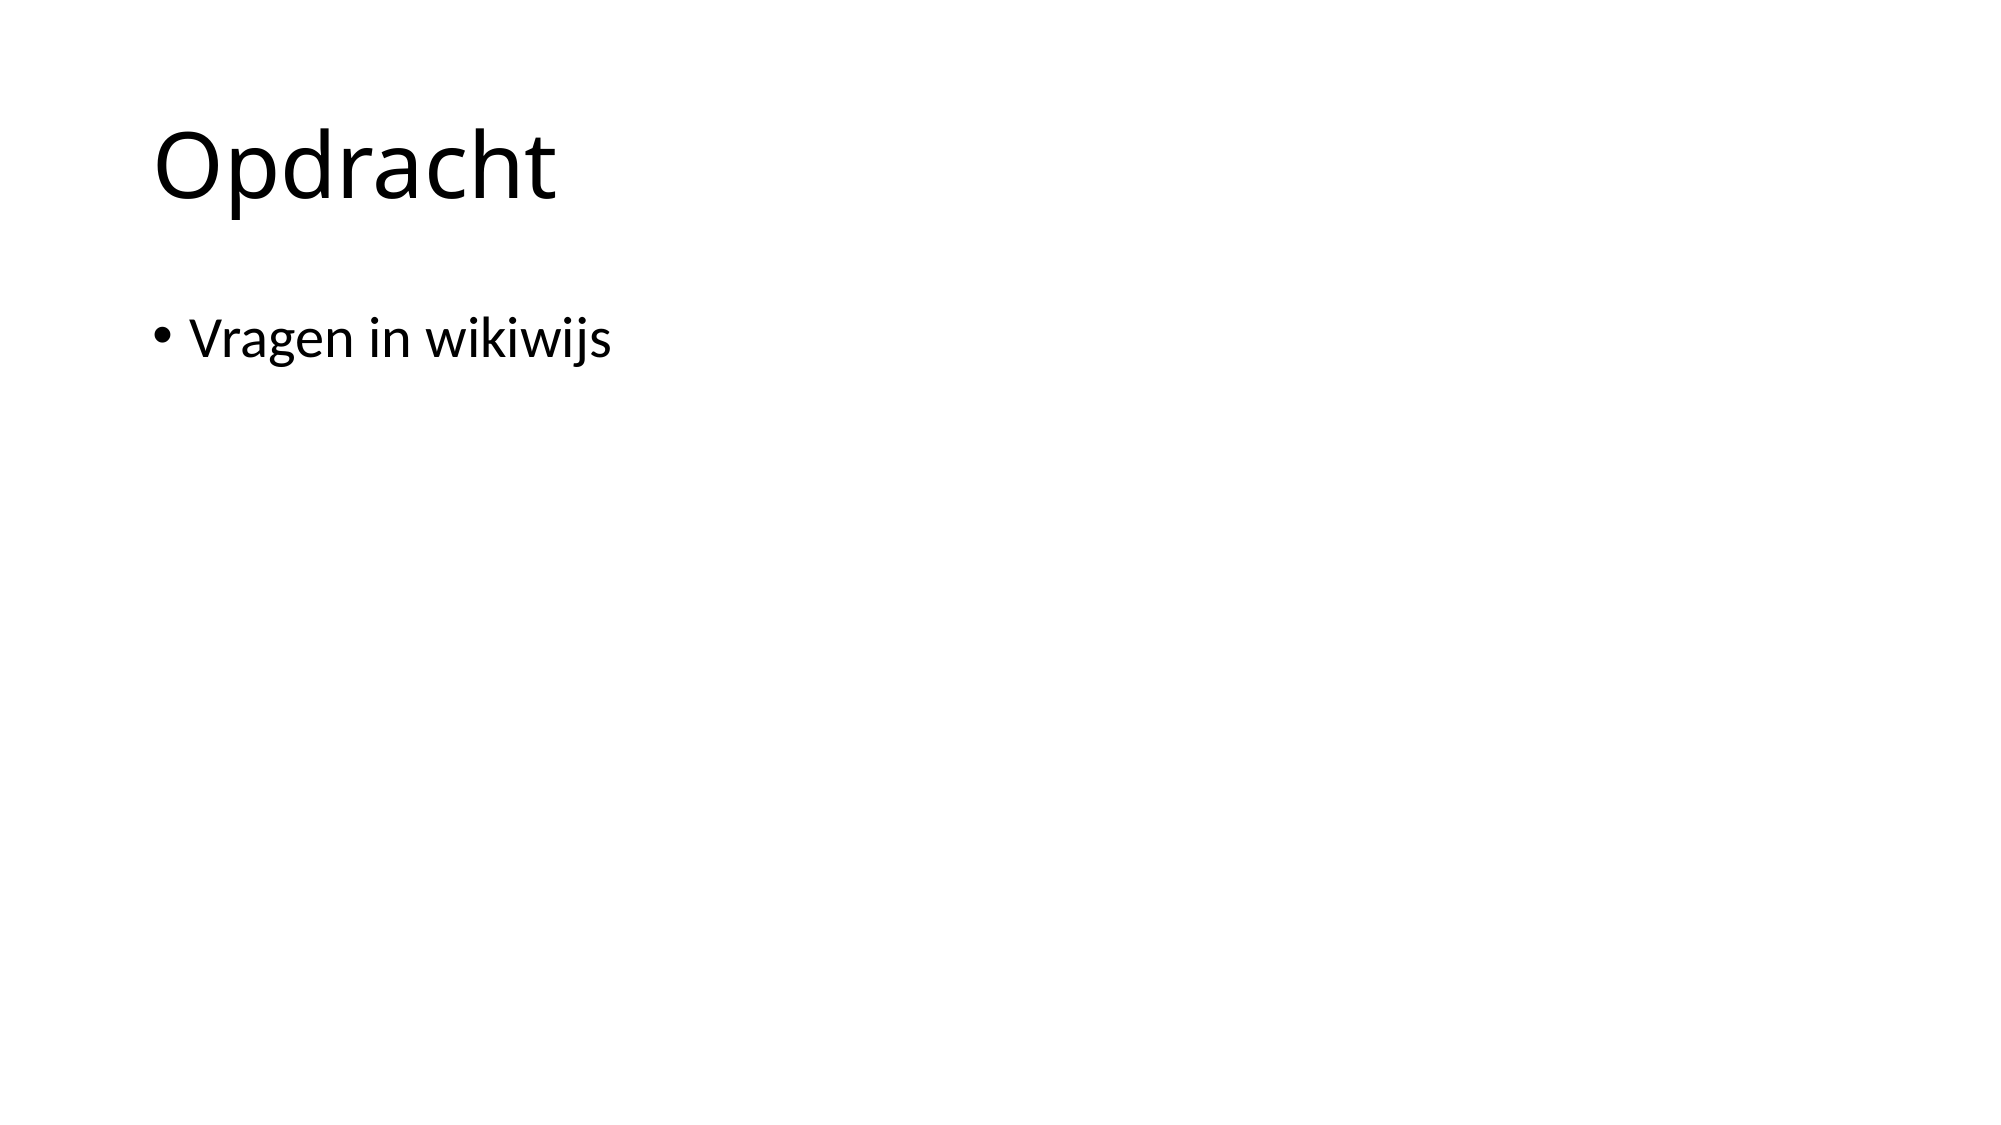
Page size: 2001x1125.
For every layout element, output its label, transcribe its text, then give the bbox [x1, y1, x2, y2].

list Vragen in wikiwijs [137, 299, 1863, 1014]
title Opdracht [137, 59, 1863, 278]
